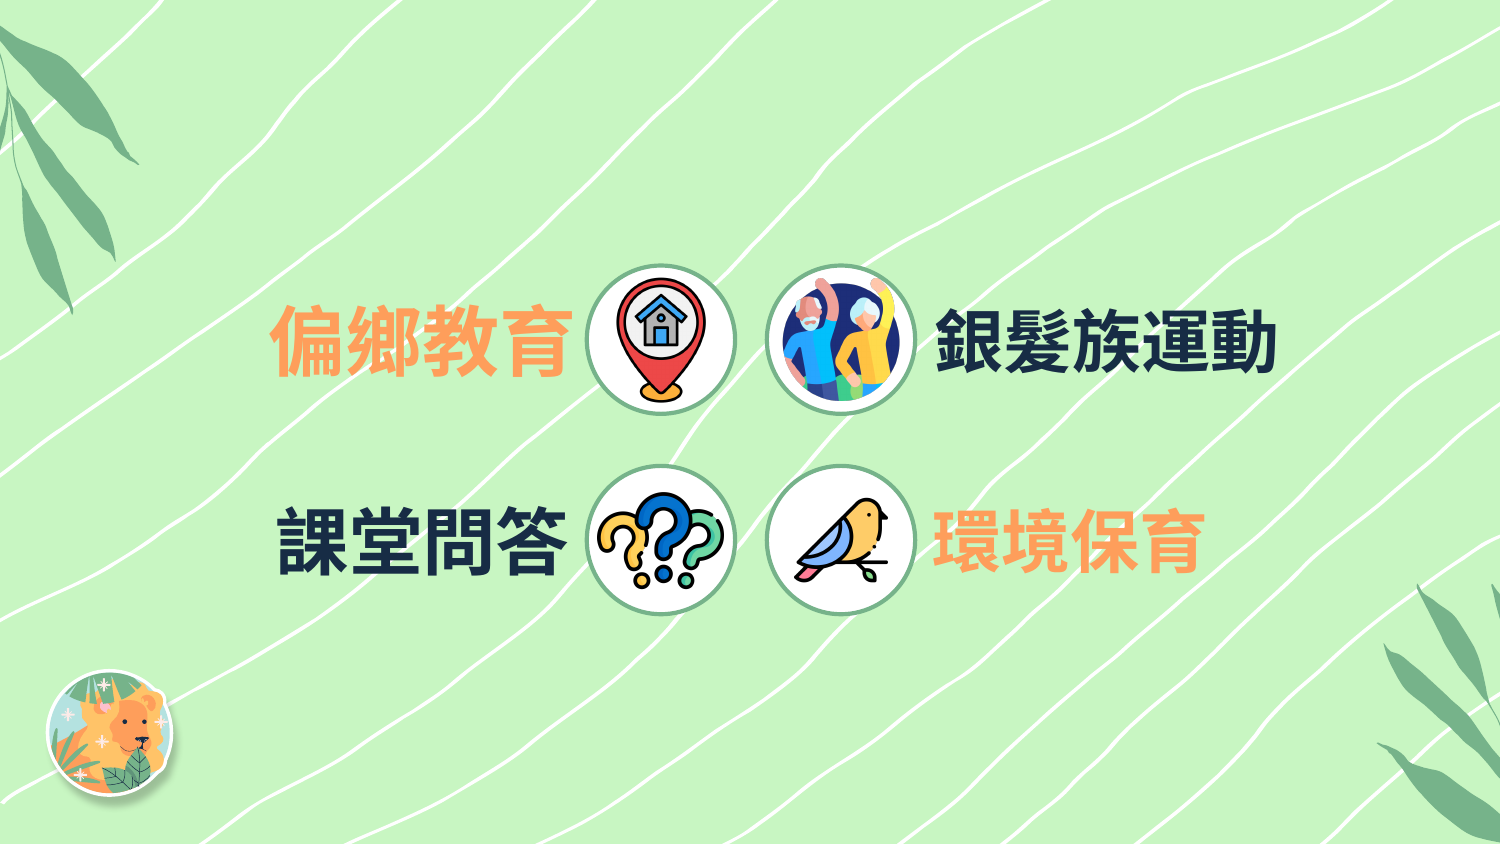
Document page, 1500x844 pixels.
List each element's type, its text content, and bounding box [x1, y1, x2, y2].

text_box [586, 502, 597, 578]
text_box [586, 265, 736, 415]
text_box 環境保育 [917, 466, 1226, 614]
picture [779, 278, 903, 401]
text_box [799, 401, 883, 414]
text_box 課堂問答 [206, 473, 585, 607]
picture [794, 493, 888, 587]
text_box [623, 465, 699, 476]
text_box [766, 465, 916, 615]
text_box [766, 299, 779, 381]
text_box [45, 668, 174, 798]
picture [597, 476, 725, 604]
text_box 偏鄉教育 [253, 266, 586, 413]
text_box [623, 604, 699, 615]
text_box [725, 502, 736, 578]
title 銀髮族運動 [919, 272, 1299, 407]
text_box [799, 265, 883, 278]
text_box [903, 298, 916, 381]
